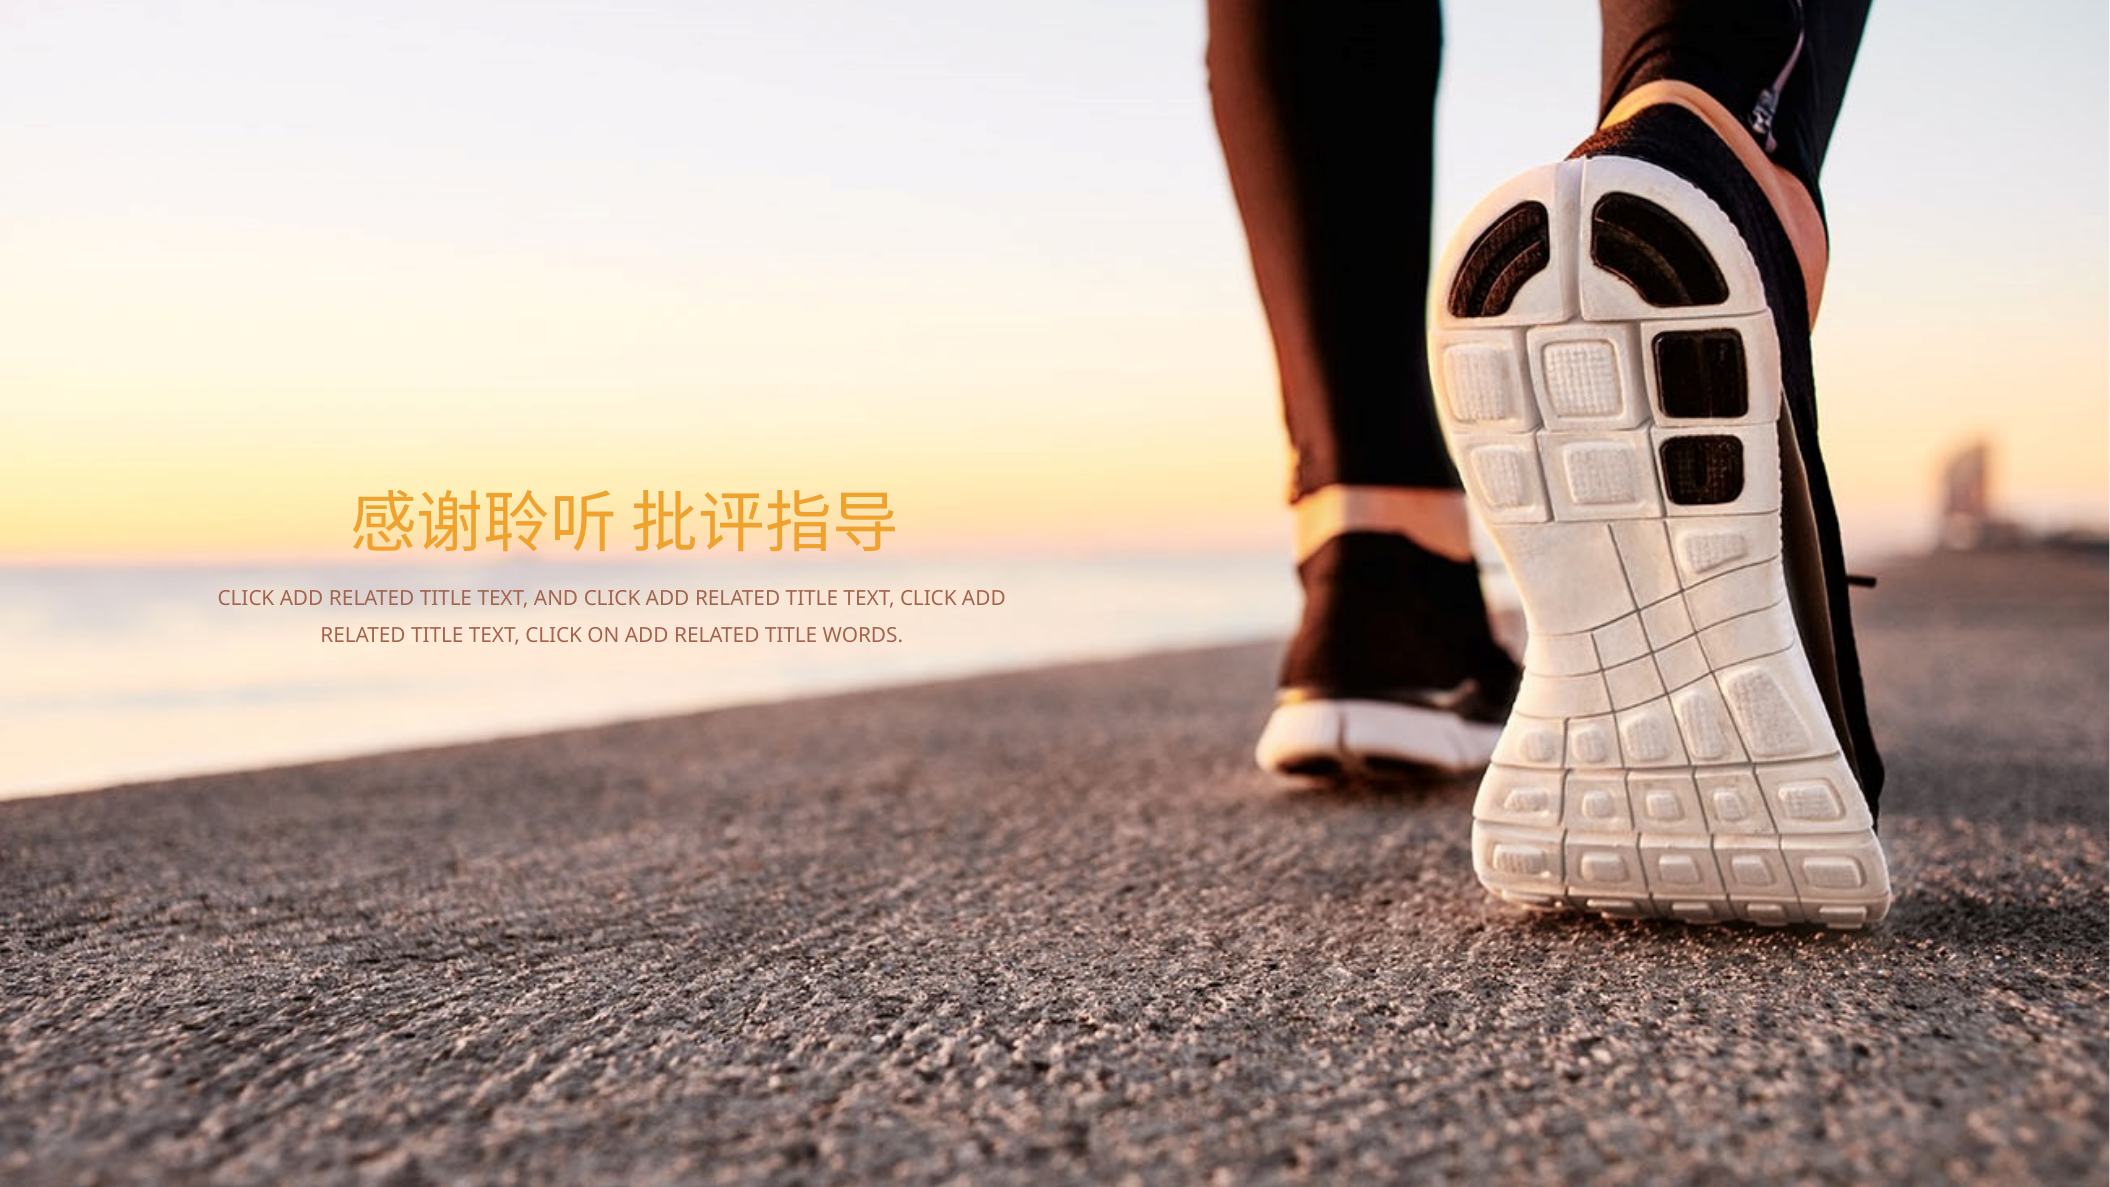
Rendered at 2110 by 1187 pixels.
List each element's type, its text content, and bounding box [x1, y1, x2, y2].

text_box [0, 0, 2110, 1187]
text_box CLICK ADD RELATED TITLE TEXT, AND CLICK ADD RELATED TITLE TEXT, CLICK ADD RELATED TITLE TEXT, CLICK ON ADD RELATED TITLE WORDS. [179, 568, 1044, 655]
text_box 感谢聆听 批评指导 [140, 472, 1109, 568]
